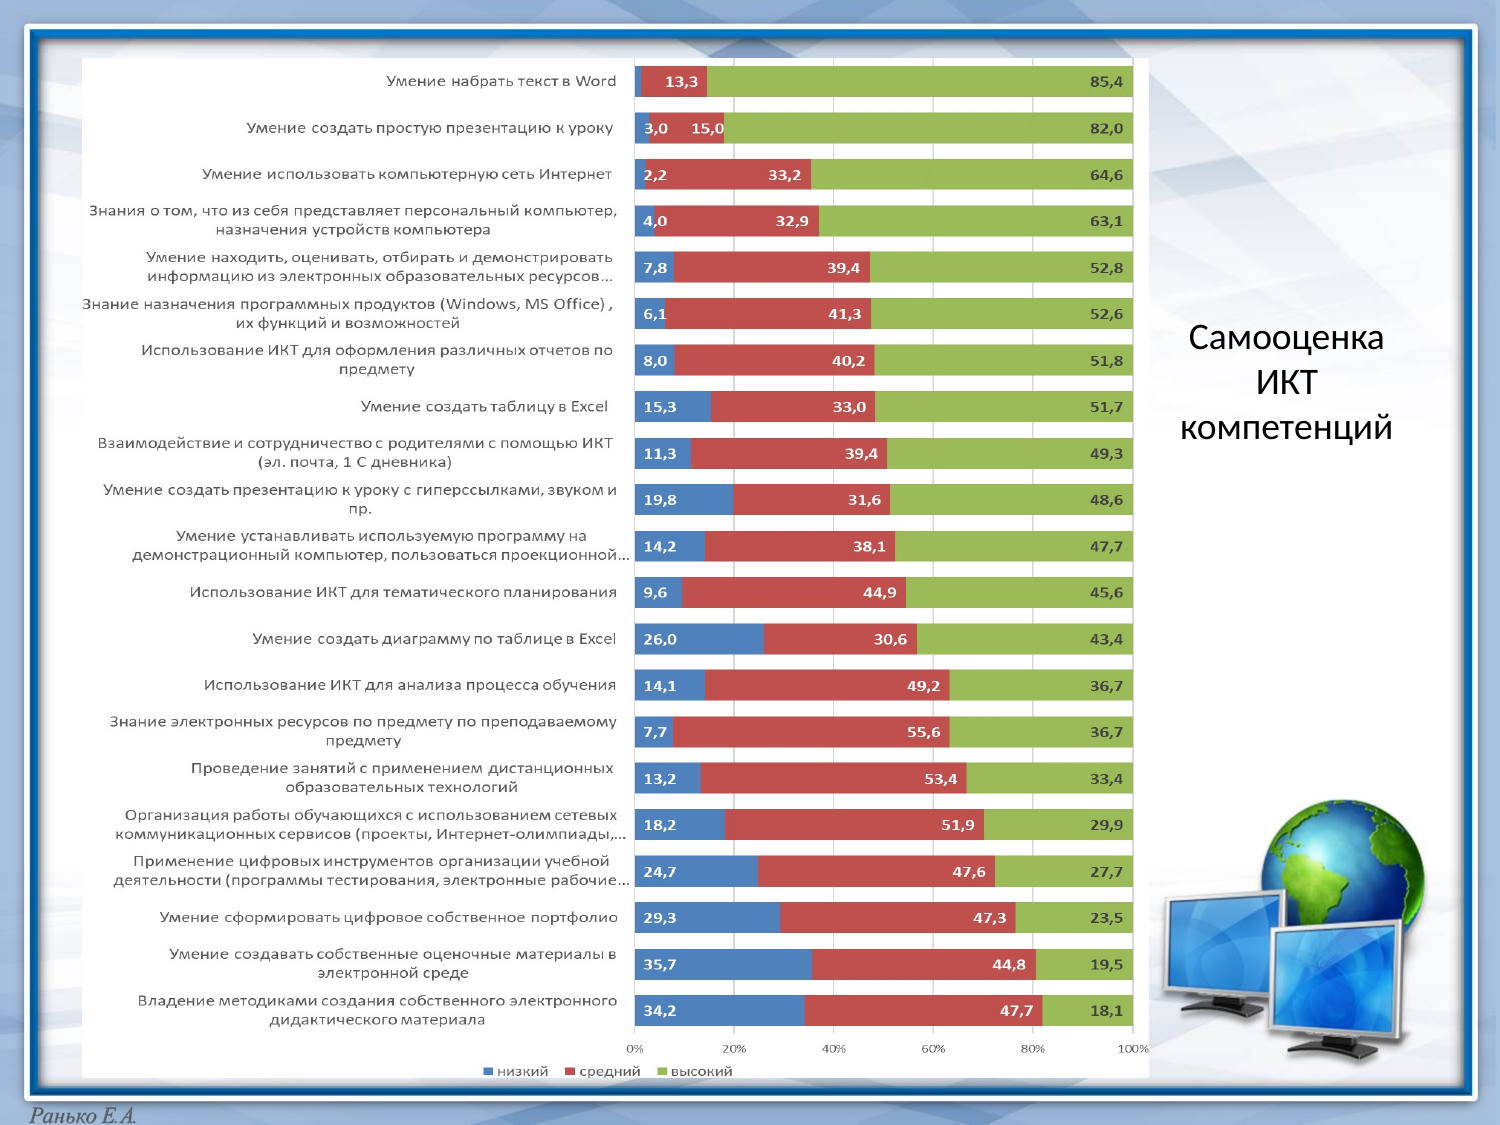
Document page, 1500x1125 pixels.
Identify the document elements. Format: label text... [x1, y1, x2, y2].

picture [0, 0, 1500, 1125]
text_box Самооценка ИКТ компетенций [1153, 304, 1426, 455]
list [81, 58, 1149, 1079]
